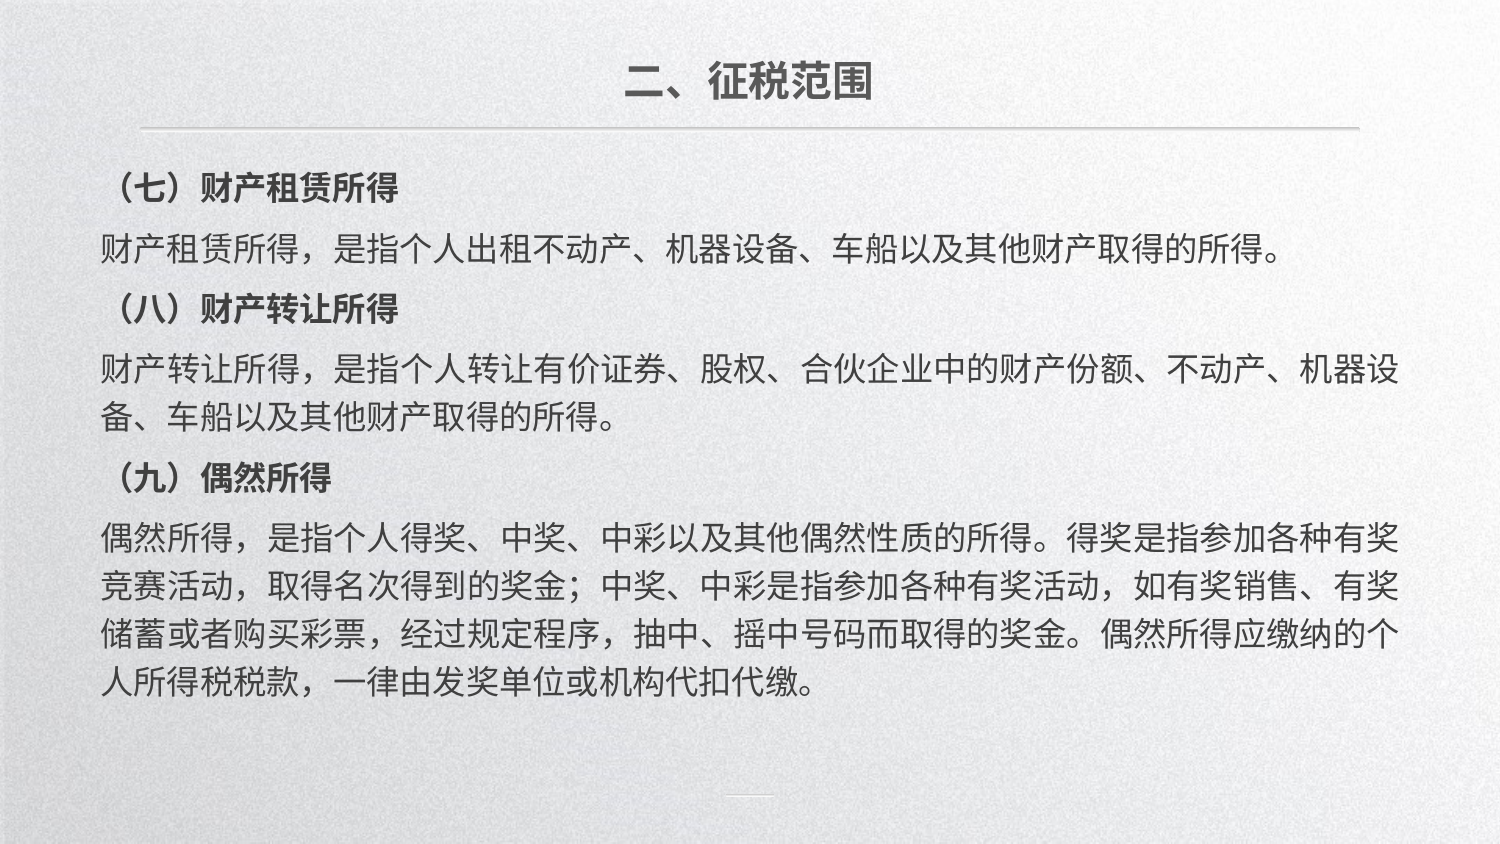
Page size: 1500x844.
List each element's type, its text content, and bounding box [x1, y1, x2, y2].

text_box （七）财产租赁所得 财产租赁所得，是指个人出租不动产、机器设备、车船以及其他财产取得的所得。 （八）财产转让所得 财产转让所得，是指个人转让有价证券、股权、合伙企业中的财产份额、不动产、机器设备、车船以及其他财产取得的所得。 （九）偶然所得 偶然所得，是指个人得奖、中奖、中彩以及其他偶然性质的所得。得奖是指参加各种有奖竞赛活动，取得名次得到的奖金；中奖、中彩是指参加各种有奖活动，如有奖销售、有奖储蓄或者购买彩票，经过规定程序，抽中、摇中号码而取得的奖金。偶然所得应缴纳的个人所得税税款，一律由发奖单位或机构代扣代缴。 [100, 159, 1400, 701]
text_box 二、征税范围 [459, 49, 1038, 111]
picture [0, 0, 1500, 844]
